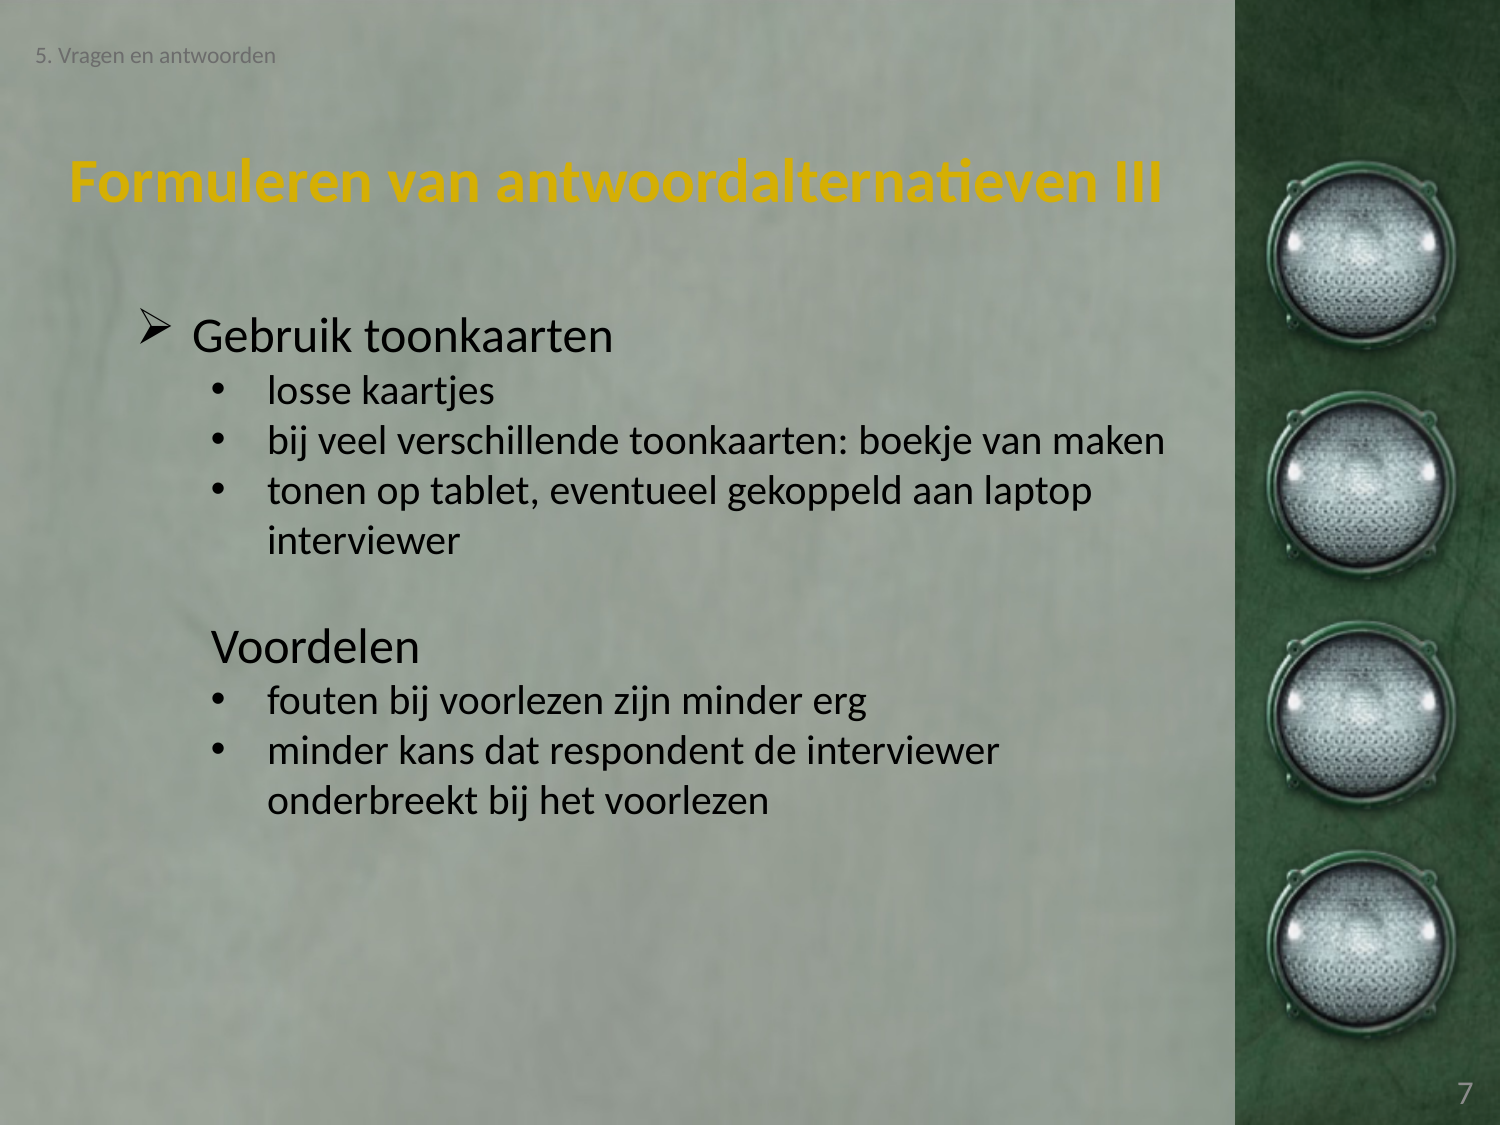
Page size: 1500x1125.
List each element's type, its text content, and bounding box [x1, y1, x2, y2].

text_box Gebruik toonkaarten losse kaartjes bij veel verschillende toonkaarten: boekje van maken tonen op tablet, eventueel gekoppeld aan laptop interviewer Voordelen fouten bij voorlezen zijn minder erg minder kans dat respondent de interviewer onderbreekt bij het voorlezen [121, 295, 1229, 831]
subtitle Formuleren van antwoordalternatieven III [0, 131, 1229, 276]
picture [0, 0, 1500, 1125]
title 5. Vragen en antwoorden [19, 32, 435, 77]
